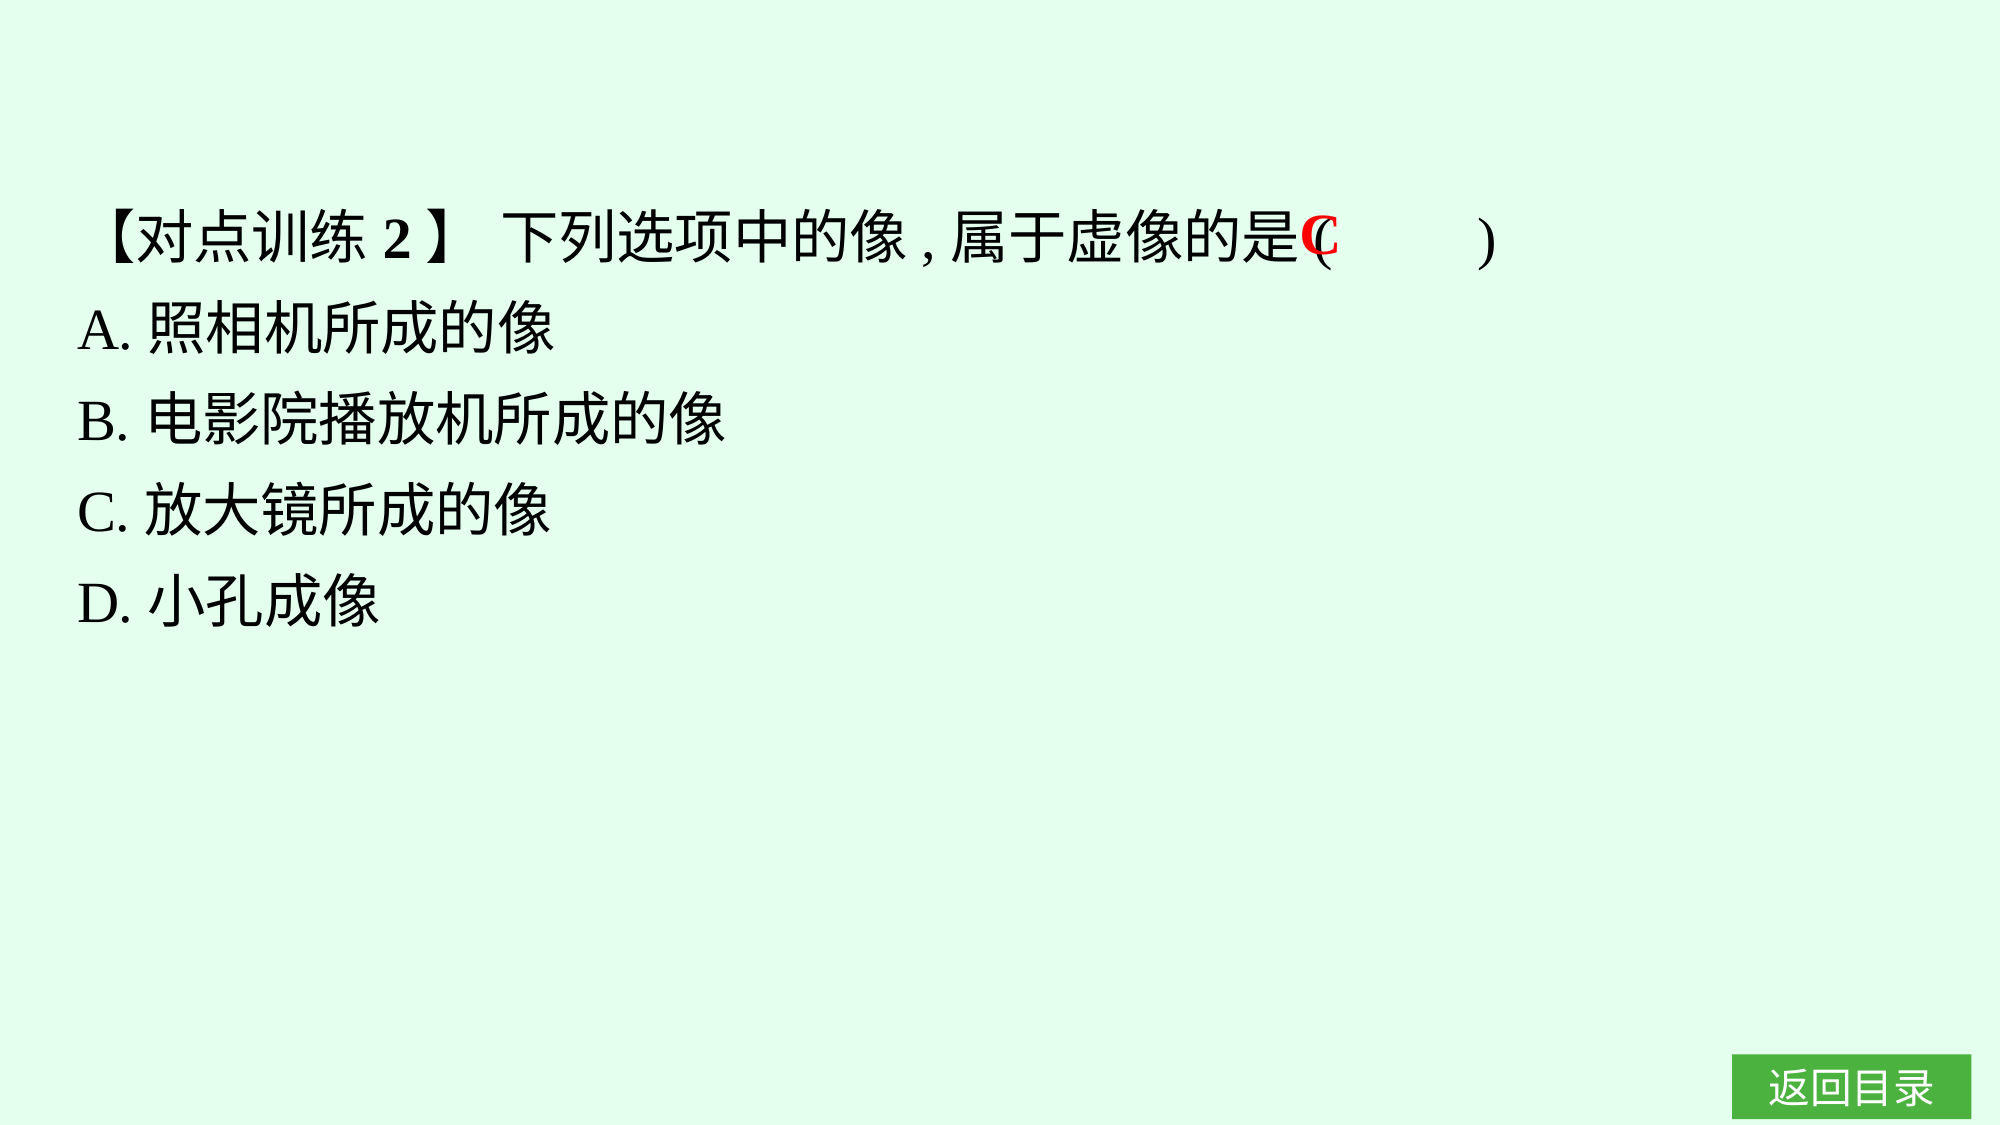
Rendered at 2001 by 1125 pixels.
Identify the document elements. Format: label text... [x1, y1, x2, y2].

text_box 【对点训练2】 下列选项中的像,属于虚像的是( ) A.照相机所成的像 B.电影院播放机所成的像 C.放大镜所成的像 D.小孔成像 [62, 171, 1938, 641]
text_box C [1284, 174, 1357, 274]
